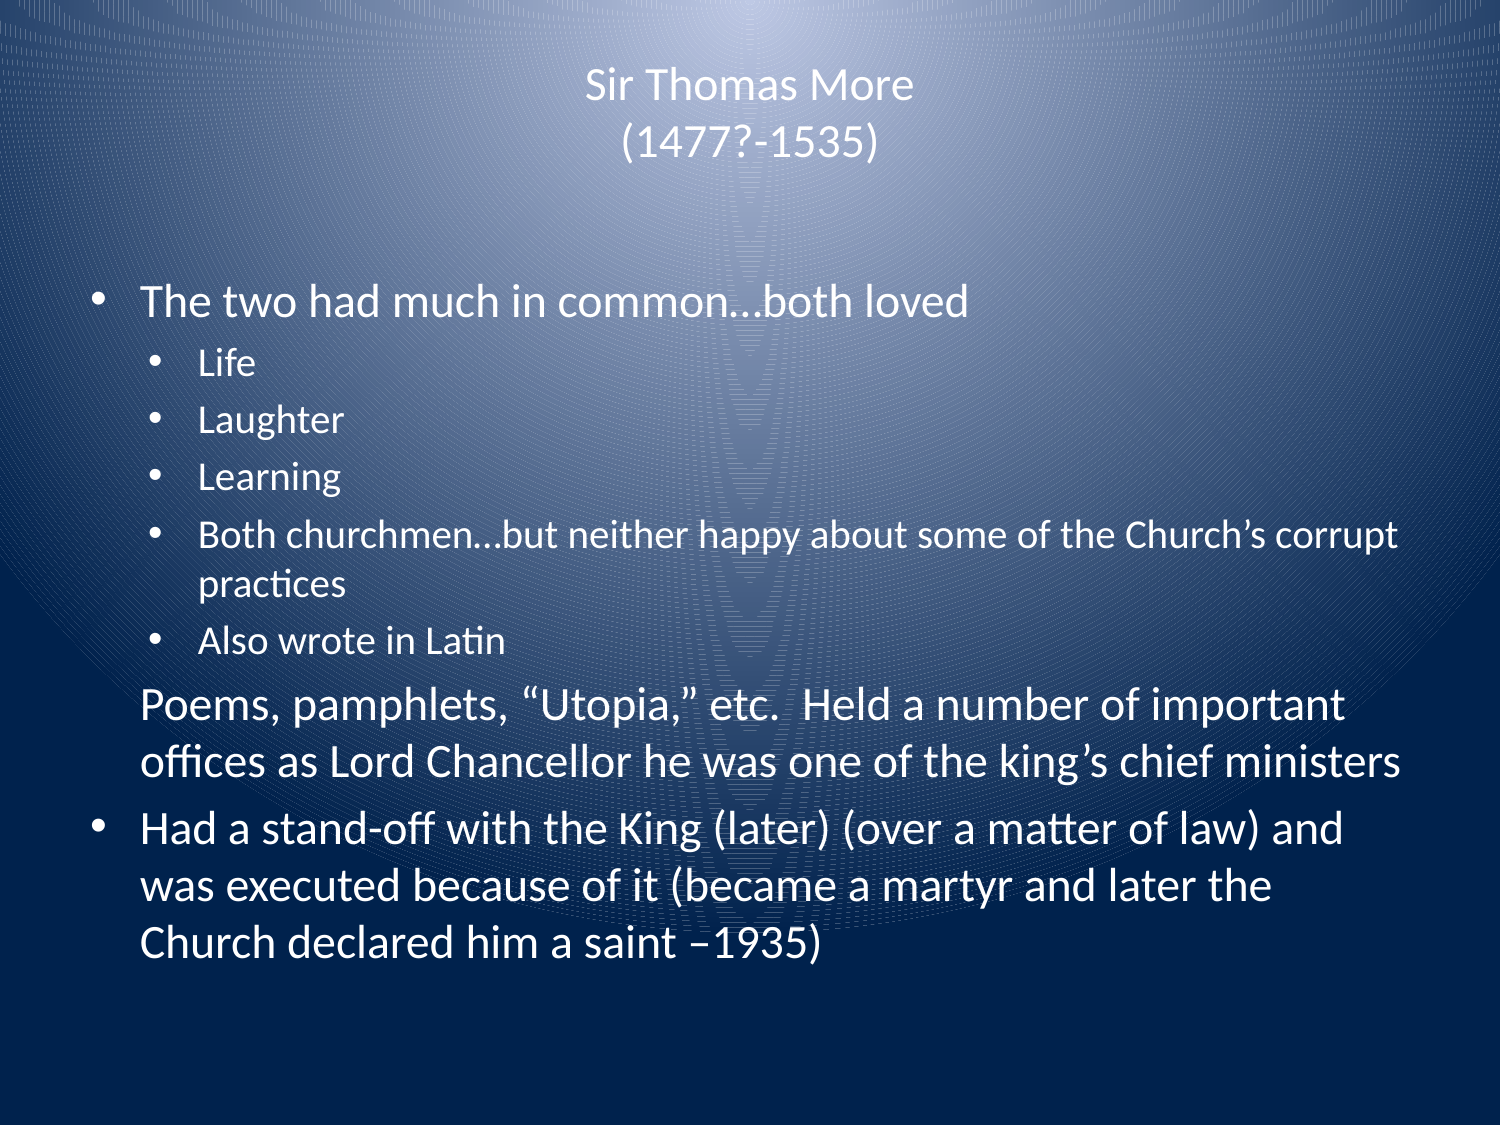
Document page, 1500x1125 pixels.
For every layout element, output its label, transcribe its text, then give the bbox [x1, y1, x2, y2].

title Sir Thomas More (1477?-1535) [75, 45, 1425, 233]
list The two had much in common…both loved Life Laughter Learning Both churchmen…but neither happy about some of the Church’s corrupt practices Also wrote in Latin Poems, pamphlets, “Utopia,” etc. Held a number of important offices as Lord Chancellor he was one of the king’s chief ministers Had a stand-off with the King (later) (over a matter of law) and was executed because of it (became a martyr and later the Church declared him a saint –1935) [75, 262, 1425, 1005]
